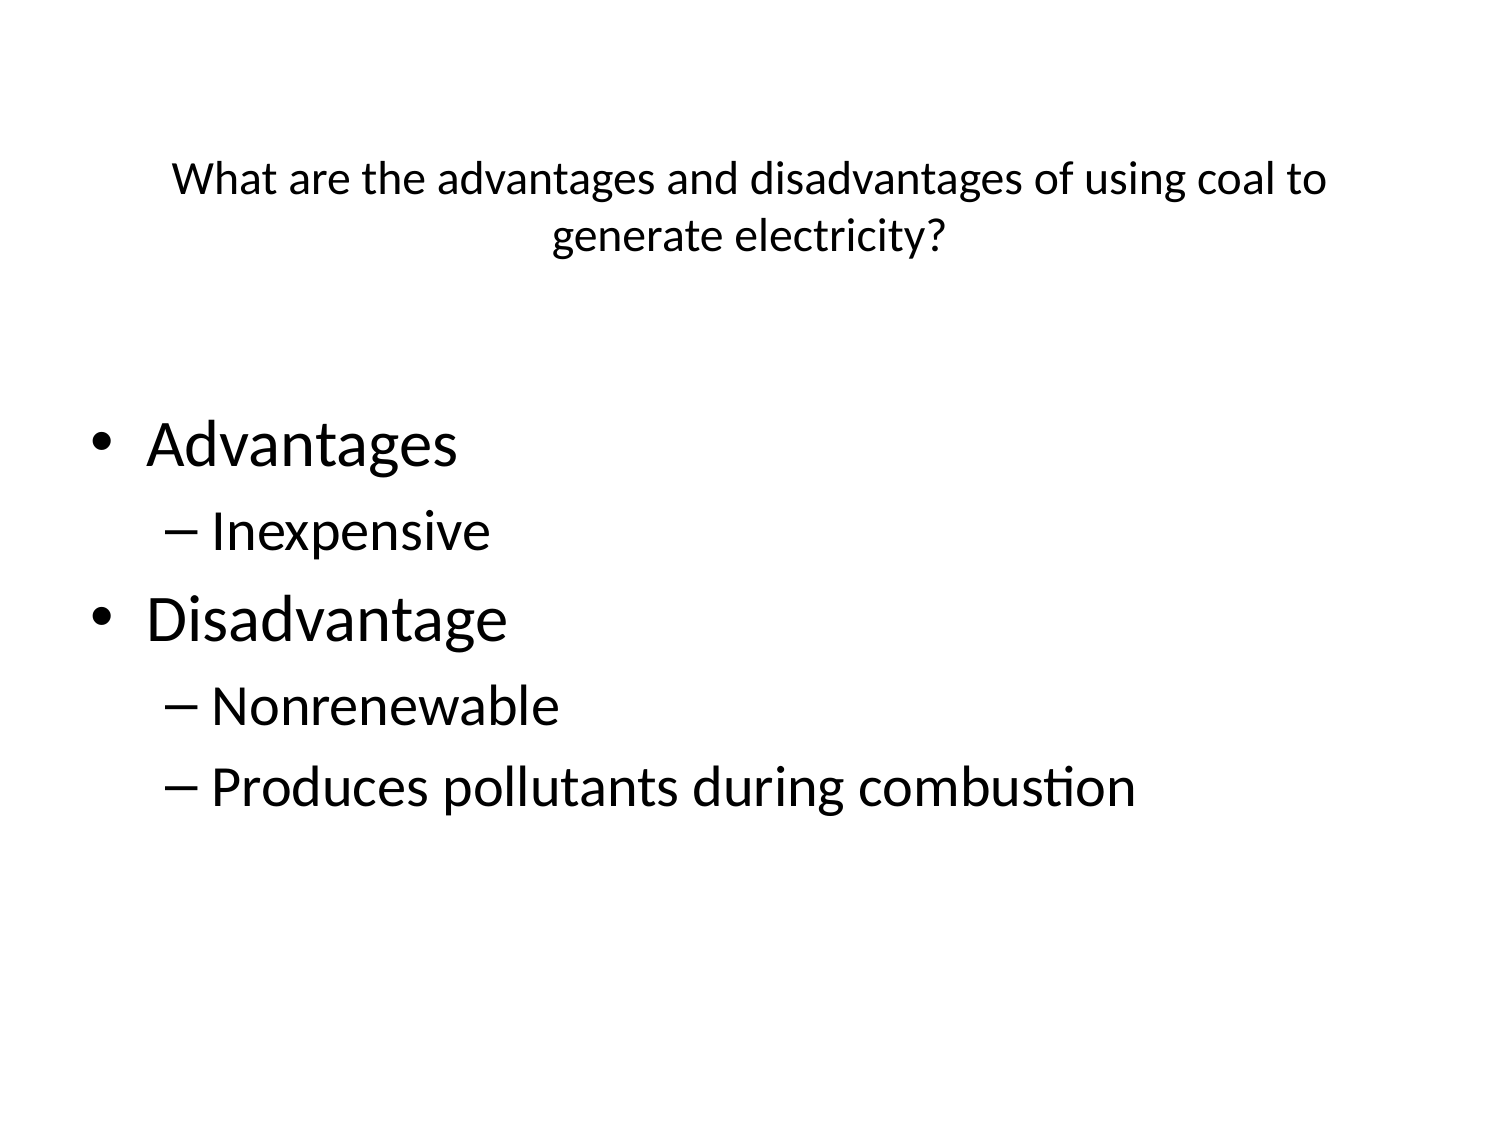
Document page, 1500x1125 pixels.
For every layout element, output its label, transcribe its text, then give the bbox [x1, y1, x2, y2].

title What are the advantages and disadvantages of using coal to generate electricity? [75, 138, 1425, 327]
list Advantages Inexpensive Disadvantage Nonrenewable Produces pollutants during combustion [75, 392, 1425, 1005]
